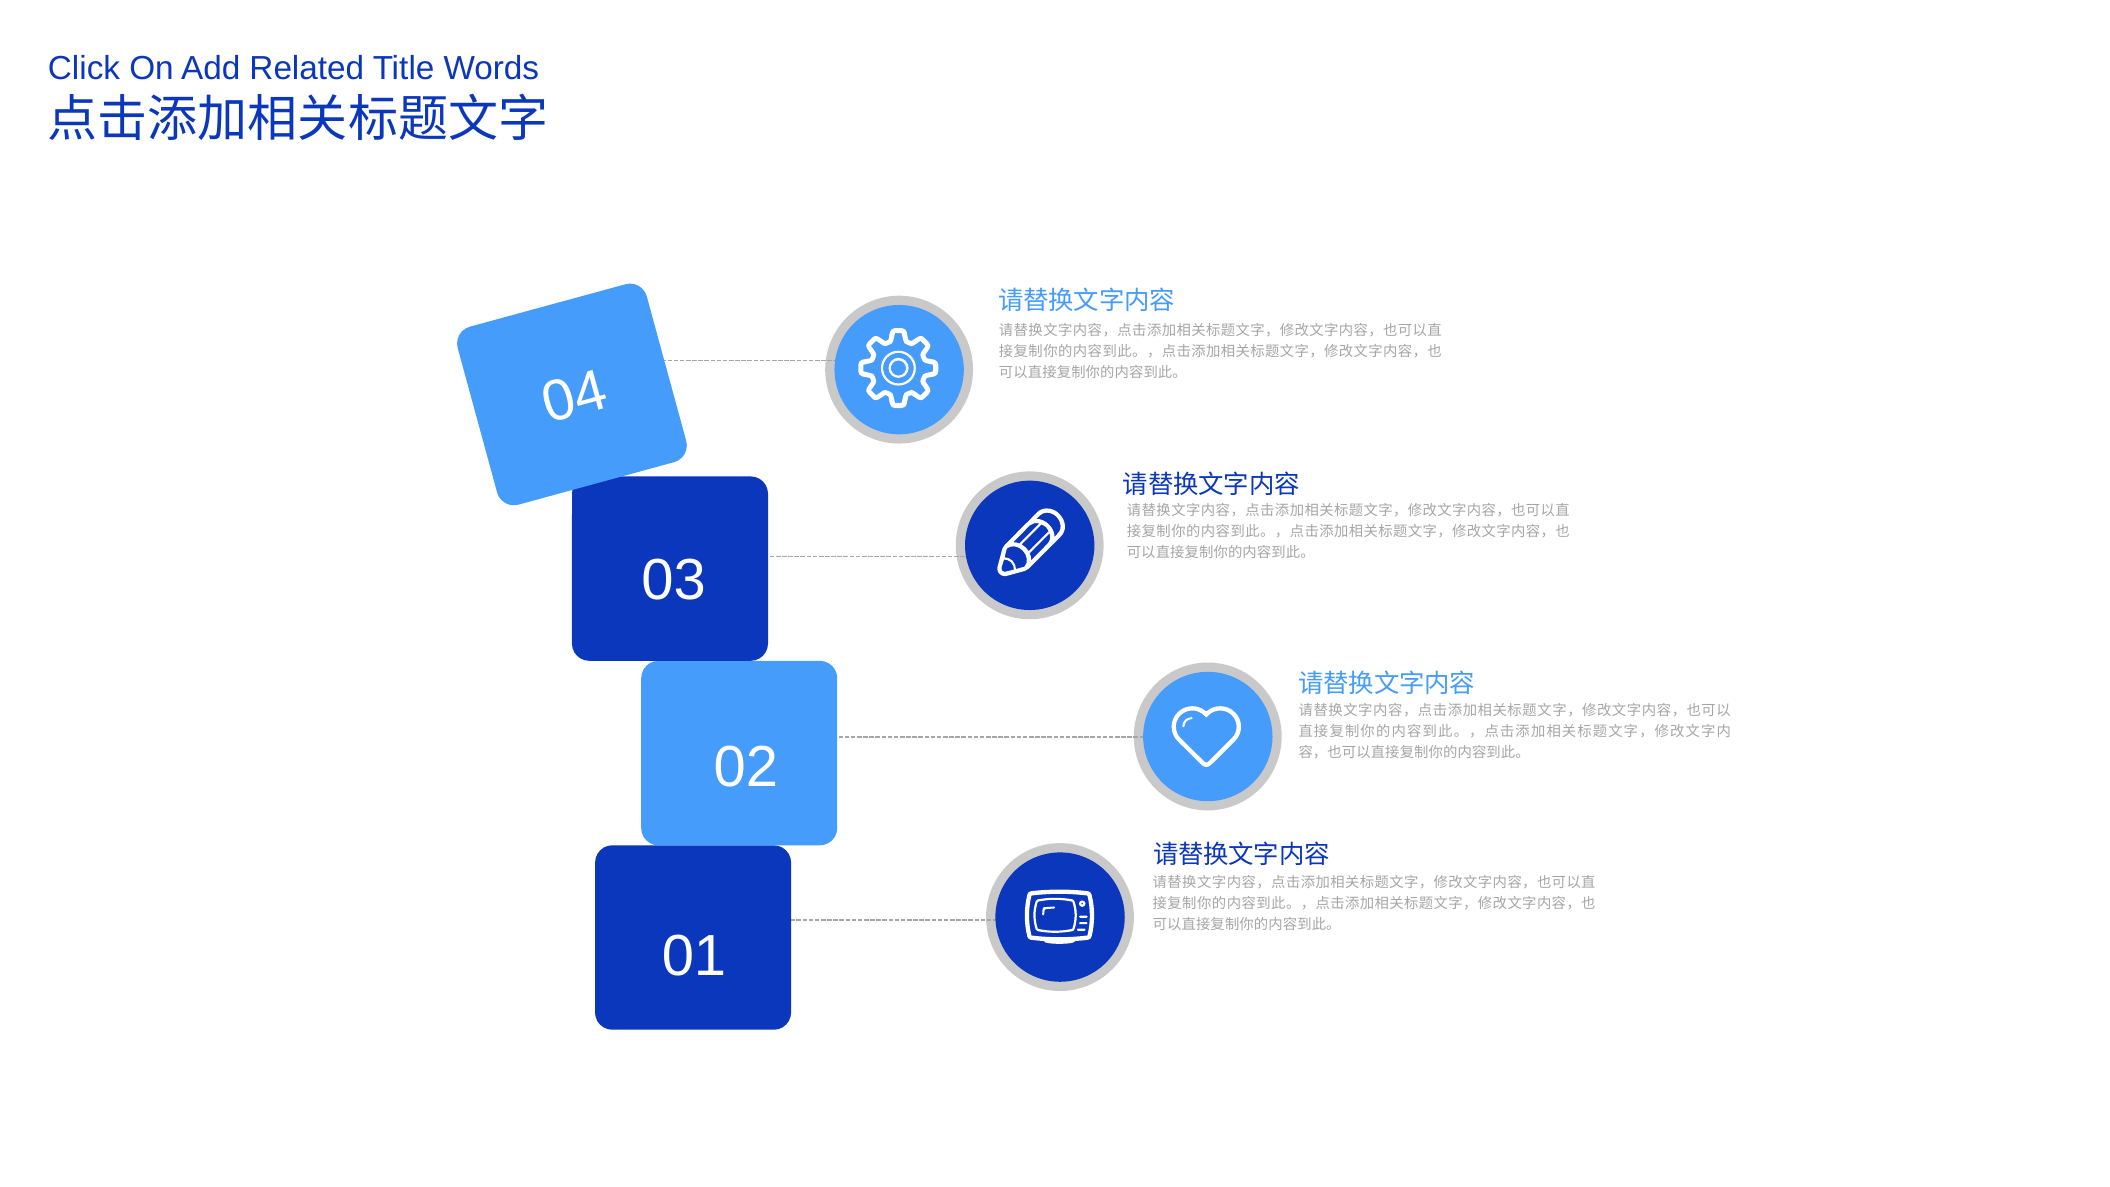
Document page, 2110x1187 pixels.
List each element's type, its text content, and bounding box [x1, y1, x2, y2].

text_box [1169, 704, 1244, 768]
text_box 请替换文字内容 [1122, 461, 1414, 499]
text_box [474, 302, 671, 487]
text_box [955, 471, 1104, 620]
text_box 请替换文字内容，点击添加相关标题文字，修改文字内容，也可以直接复制你的内容到此。，点击添加相关标题文字，修改文字内容，也可以直接复制你的内容到此。 [1298, 697, 1733, 761]
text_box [595, 845, 792, 1030]
text_box 请替换文字内容，点击添加相关标题文字，修改文字内容，也可以直接复制你的内容到此。，点击添加相关标题文字，修改文字内容，也可以直接复制你的内容到此。 [1126, 497, 1571, 561]
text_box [571, 476, 768, 661]
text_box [641, 660, 838, 846]
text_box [825, 295, 974, 444]
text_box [858, 328, 939, 409]
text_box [1023, 889, 1095, 944]
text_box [986, 843, 1134, 991]
text_box 请替换文字内容 [998, 278, 1289, 316]
text_box 请替换文字内容 [1153, 831, 1444, 869]
text_box 请替换文字内容，点击添加相关标题文字，修改文字内容，也可以直接复制你的内容到此。，点击添加相关标题文字，修改文字内容，也可以直接复制你的内容到此。 [1152, 870, 1597, 933]
text_box Click On Add Related Title Words 点击添加相关标题文字 [33, 39, 591, 154]
text_box 请替换文字内容 [1298, 660, 1589, 697]
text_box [1133, 662, 1282, 811]
text_box 请替换文字内容，点击添加相关标题文字，修改文字内容，也可以直接复制你的内容到此。，点击添加相关标题文字，修改文字内容，也可以直接复制你的内容到此。 [999, 317, 1444, 381]
